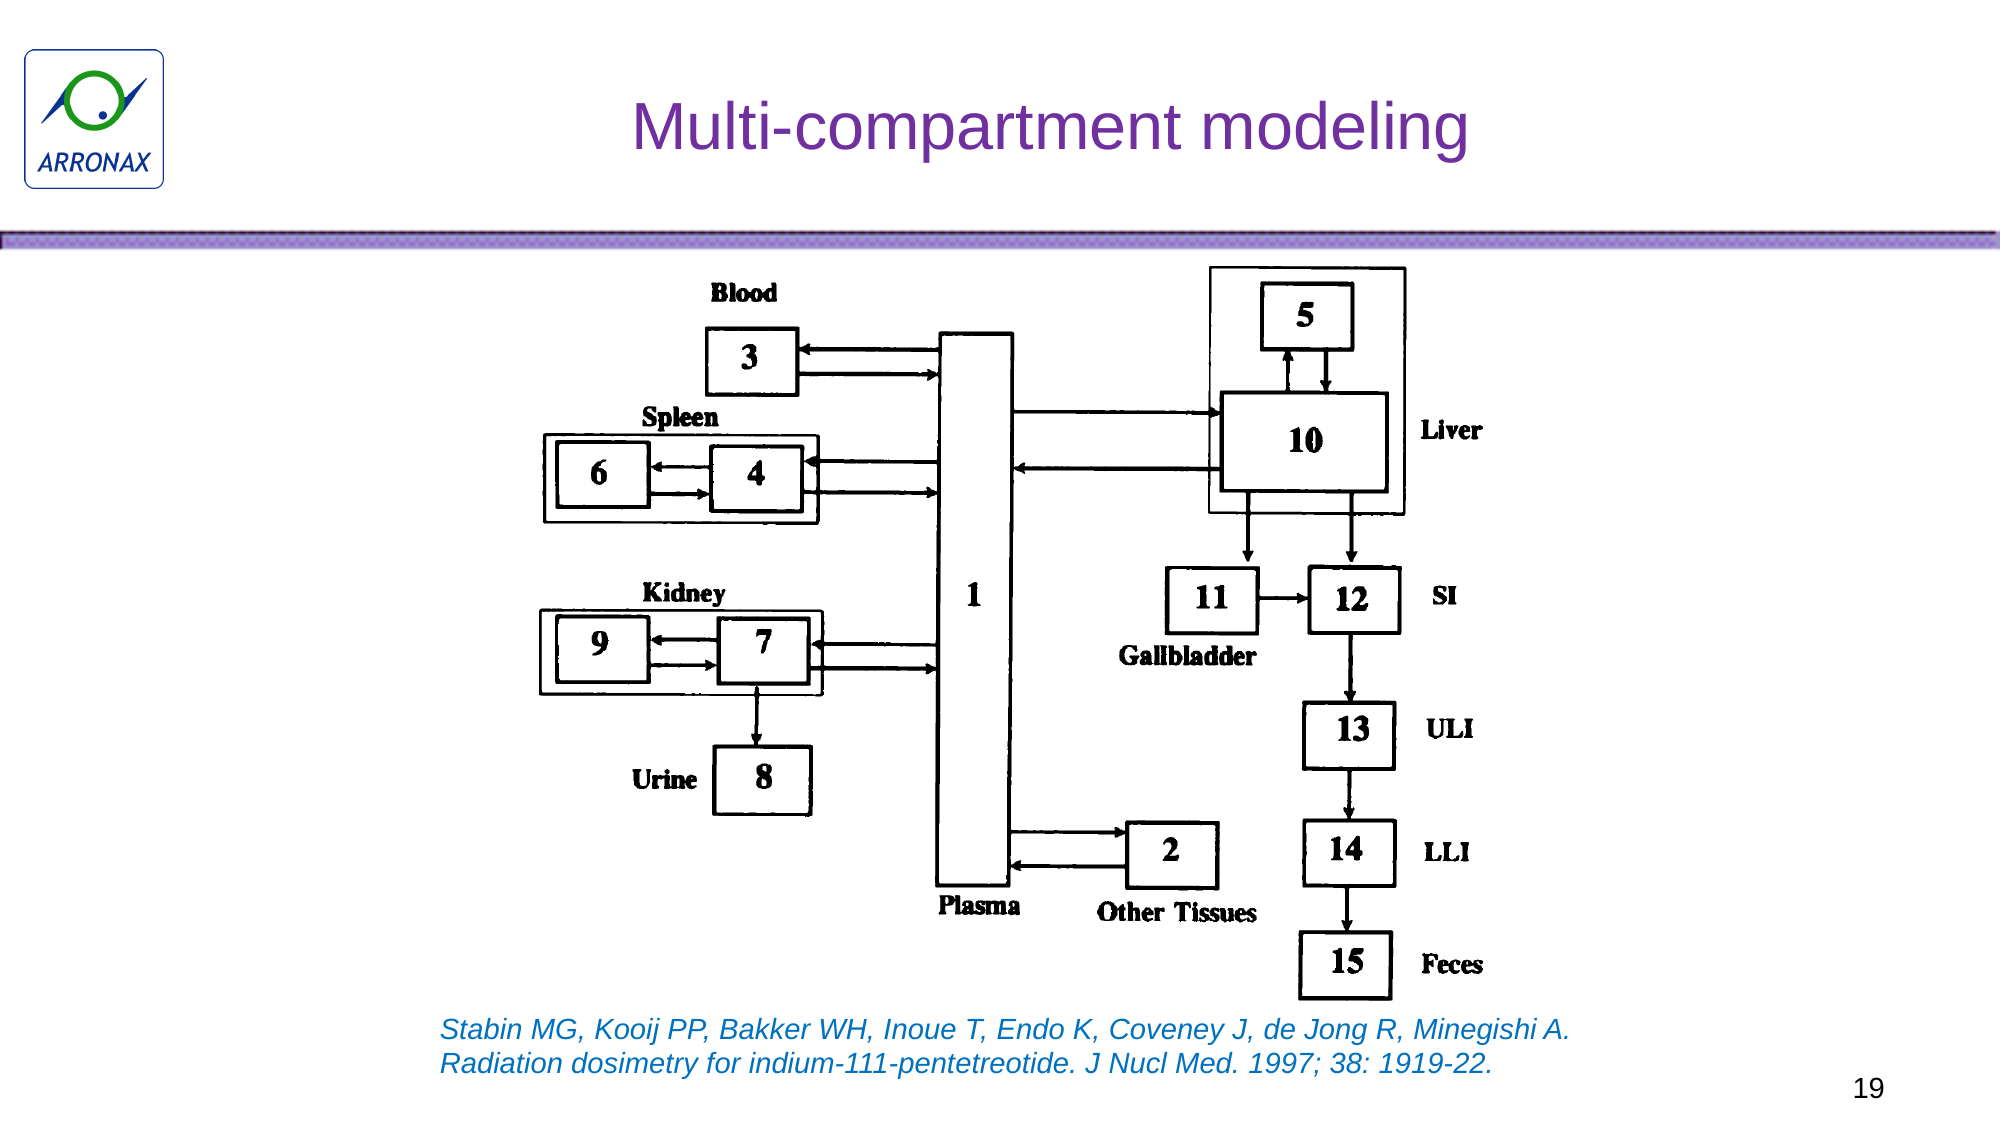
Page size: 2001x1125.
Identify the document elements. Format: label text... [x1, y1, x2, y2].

title Multi-compartment modeling [202, 45, 1900, 200]
text_box Stabin MG, Kooij PP, Bakker WH, Inoue T, Endo K, Coveney J, de Jong R, Minegishi A. Radiation dosimetry for indium-111-pentetreotide. J Nucl Med. 1997; 38: 1919-22. [424, 1002, 1628, 1088]
picture [0, 225, 2000, 1010]
slide_number 19 [1433, 1061, 1901, 1113]
picture [24, 49, 164, 189]
